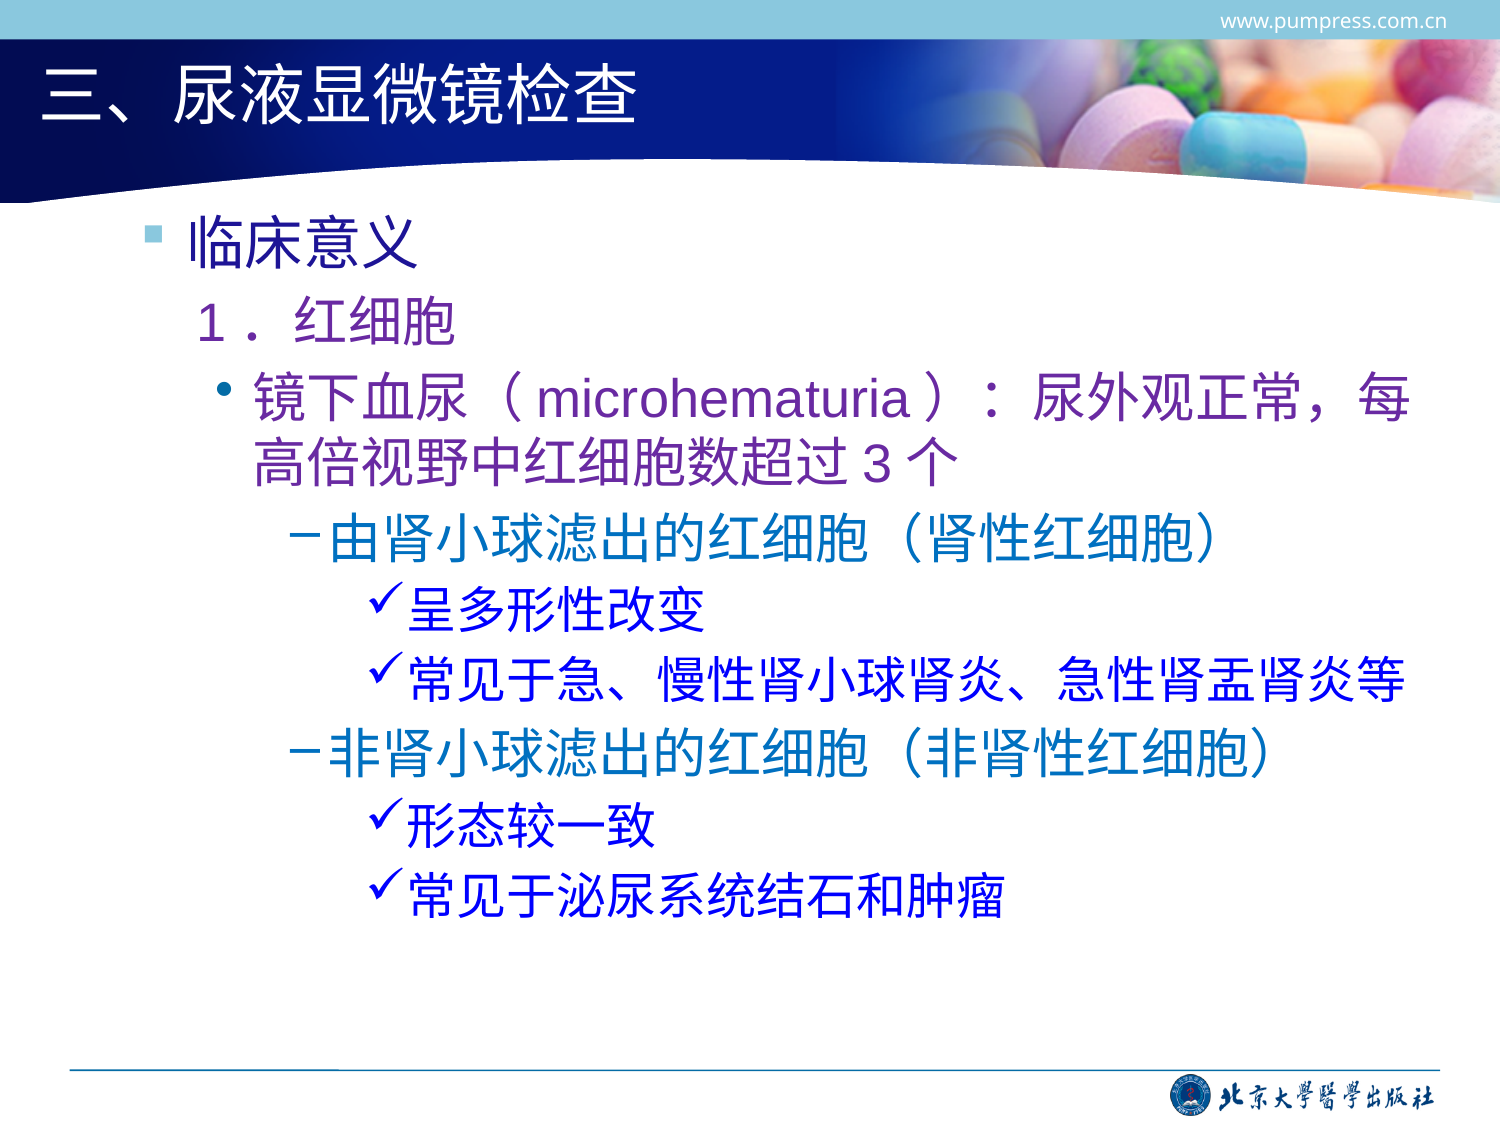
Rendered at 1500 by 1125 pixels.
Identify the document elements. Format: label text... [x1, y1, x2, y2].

slide_number www.pumpress.com.cn [1024, 0, 1463, 38]
picture [1170, 1074, 1436, 1118]
title 三、尿液显微镜检查 [23, 46, 1349, 140]
list 临床意义 1．红细胞 镜下血尿（microhematuria）：尿外观正常，每高倍视野中红细胞数超过3个 由肾小球滤出的红细胞（肾性红细胞） 呈多形性改变 常见于急、慢性肾小球肾炎、急性肾盂肾炎等 非肾小球滤出的红细胞（非肾性红细胞） 形态较一致 常见于泌尿系统结石和肿瘤 [49, 198, 1463, 1026]
picture [0, 40, 1500, 203]
